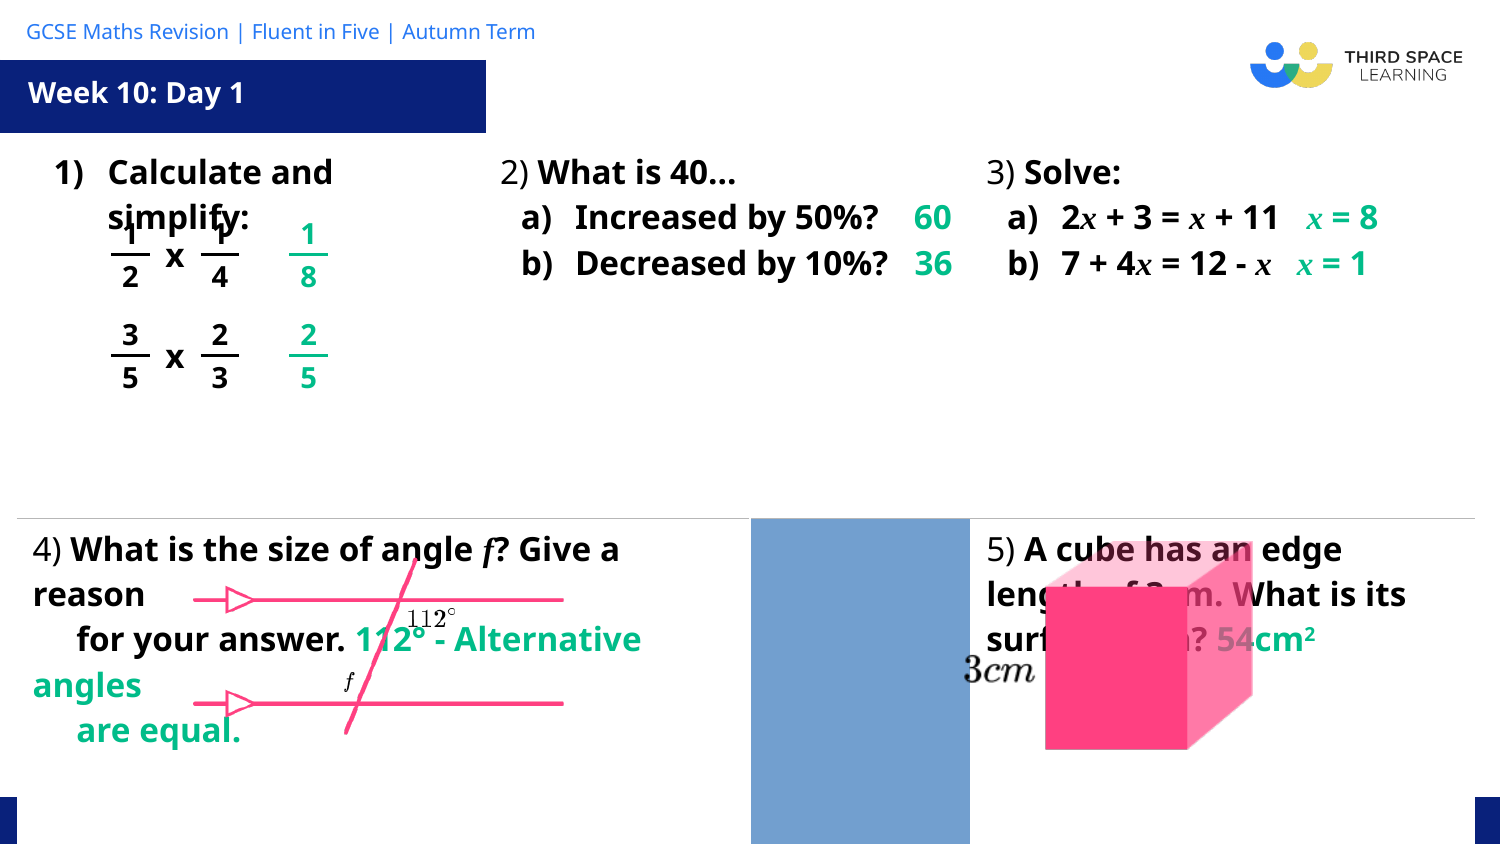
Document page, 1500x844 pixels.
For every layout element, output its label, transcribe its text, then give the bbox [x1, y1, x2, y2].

picture [1250, 33, 1465, 99]
picture [963, 541, 1254, 751]
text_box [289, 315, 329, 396]
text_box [110, 215, 151, 295]
text_box Week 10: Day 1 [13, 59, 383, 160]
text_box x [153, 320, 195, 391]
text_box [200, 316, 240, 396]
table_cell 4) What is the size of angle f? Give a reason for your answer. 112° - Alternative angles are equal. [19, 519, 749, 844]
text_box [200, 215, 240, 295]
table_header 3) Solve: 2x + 3 = x + 11 x = 8 7 + 4x = 12 - x x = 1 [972, 142, 1474, 518]
text_box x [153, 219, 195, 290]
picture [193, 557, 564, 735]
table_cell 5) A cube has an edge length of 3cm. What is its surface area? 54cm2 [972, 519, 1474, 844]
table_header Calculate and simplify: [19, 142, 484, 518]
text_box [110, 316, 151, 396]
table_header 2) What is 40... Increased by 50%? 60 Decreased by 10%? 36 [486, 142, 970, 518]
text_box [289, 215, 329, 295]
